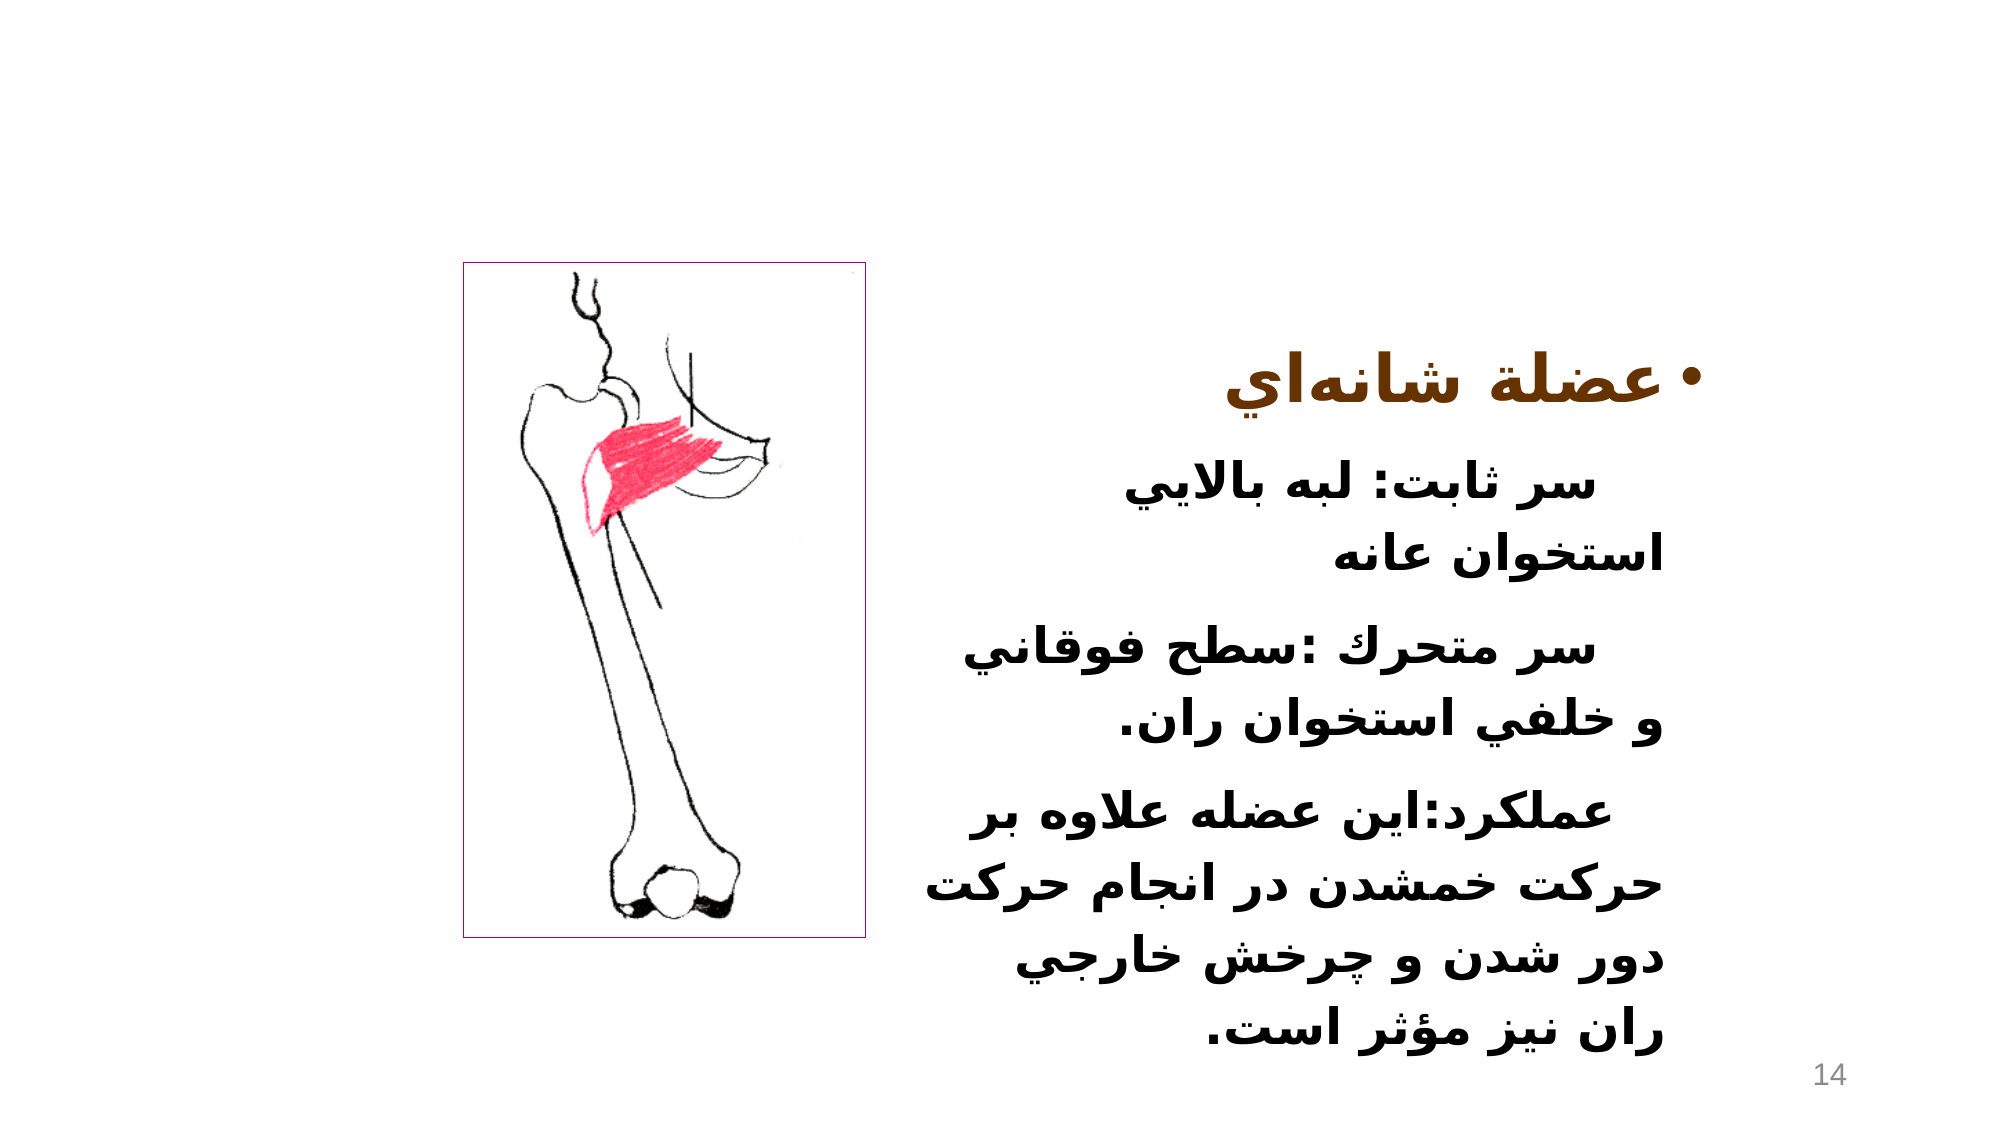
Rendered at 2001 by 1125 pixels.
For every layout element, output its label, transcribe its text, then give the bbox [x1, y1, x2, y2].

list عضلة شانه‌اي سر ثابت‌: لبه بالايي استخوان عانه سر متحرك :سطح فوقاني و خلفي استخوان ران. عملکرد:اين عضله علاوه بر حركت خم‎شدن در انجام حركت دور شدن و چرخش خارجي ران نيز مؤثر است. [901, 312, 1719, 988]
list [463, 262, 866, 938]
slide_number 14 [1412, 1042, 1863, 1103]
